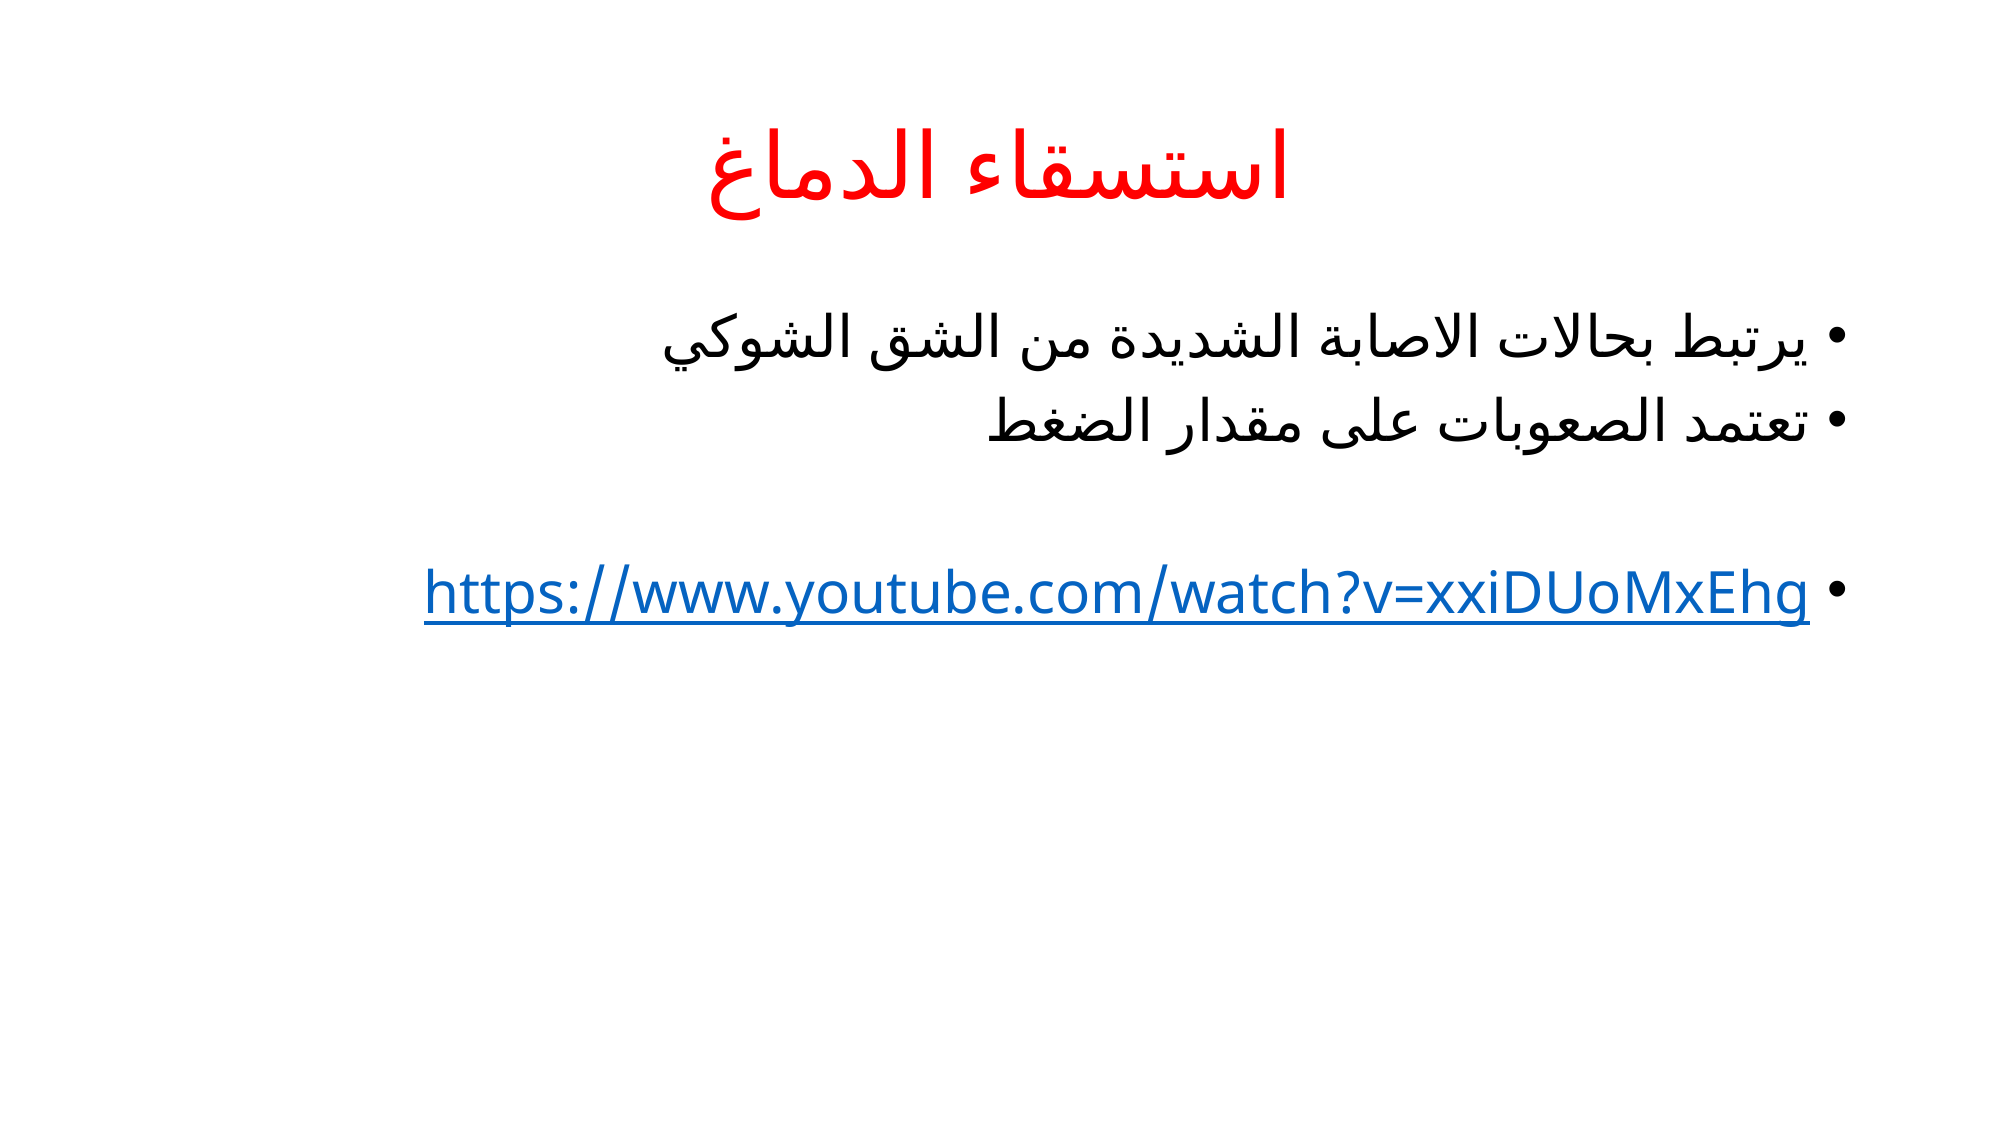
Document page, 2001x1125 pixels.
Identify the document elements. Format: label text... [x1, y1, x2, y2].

list يرتبط بحالات الاصابة الشديدة من الشق الشوكي تعتمد الصعوبات على مقدار الضغط https://www.youtube.com/watch?v=xxiDUoMxEhg [137, 299, 1863, 1014]
title استسقاء الدماغ [137, 59, 1863, 278]
